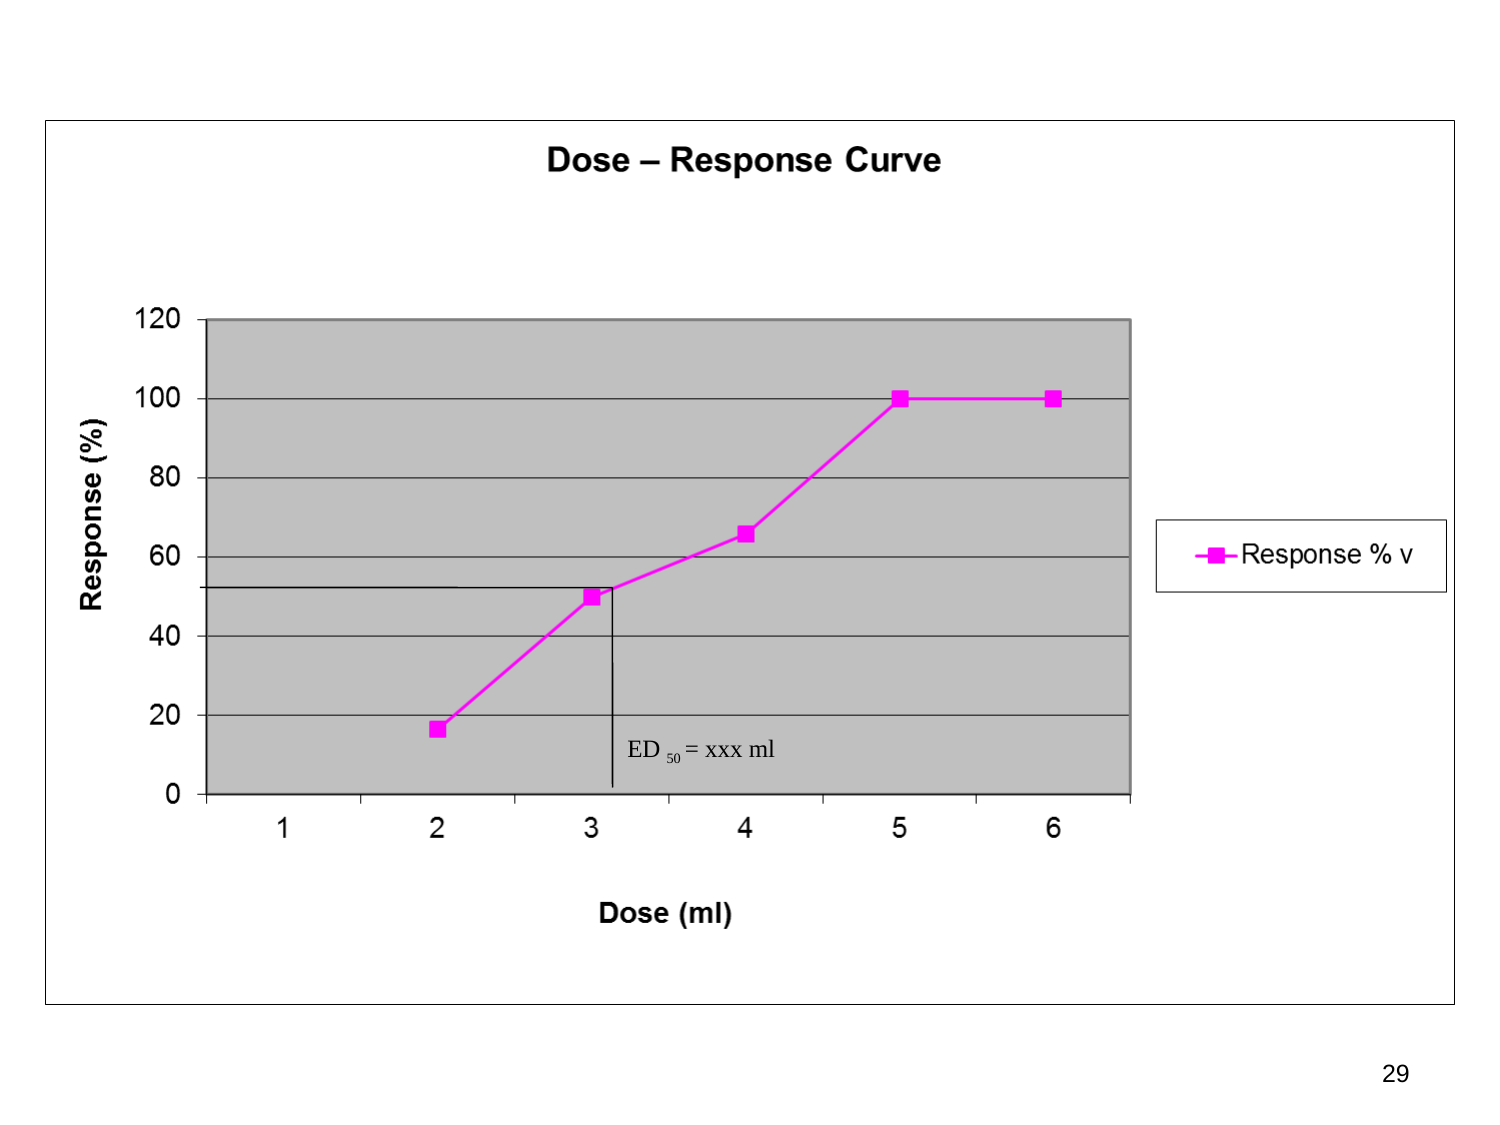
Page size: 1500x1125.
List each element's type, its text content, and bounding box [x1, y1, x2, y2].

slide_number 29 [1074, 1042, 1425, 1103]
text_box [37, 112, 1463, 1013]
